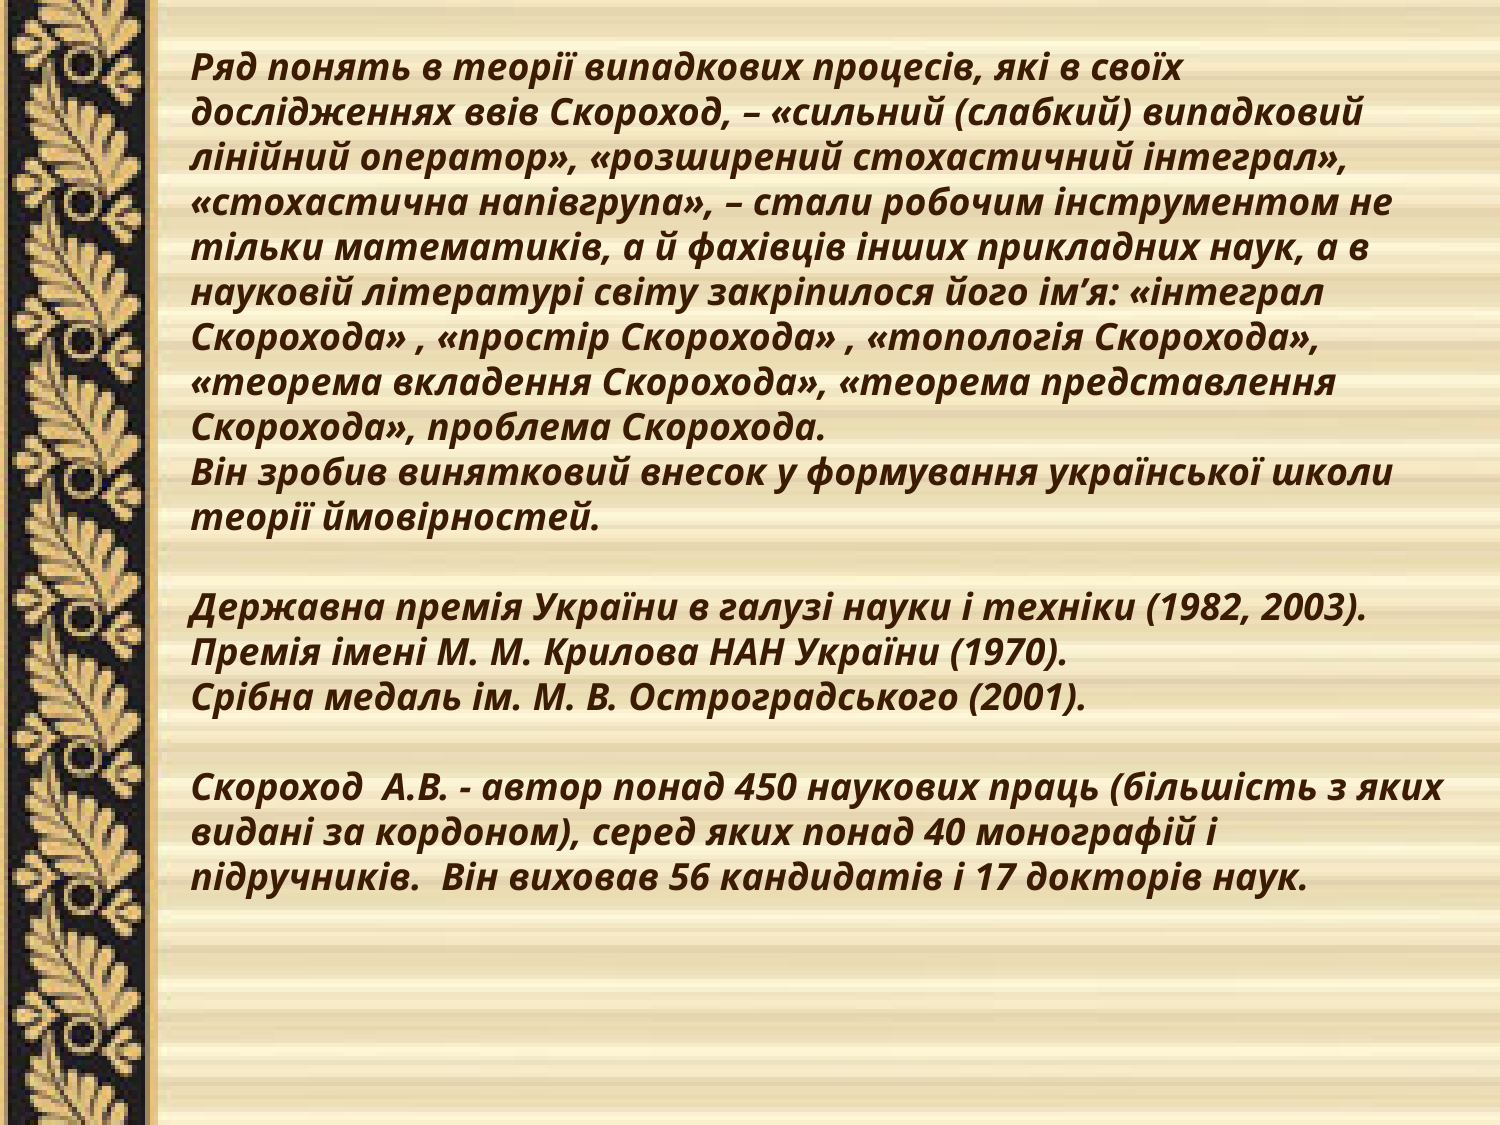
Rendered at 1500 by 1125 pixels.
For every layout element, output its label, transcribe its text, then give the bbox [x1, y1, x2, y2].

text_box Ряд понять в теорії випадкових процесів, які в своїх дослідженнях ввів Скороход, – «сильний (слабкий) випадковий лінійний оператор», «розширений стохастичний інтеграл», «стохастична напівгрупа», – стали робочим інструментом не тільки математиків, а й фахівців інших прикладних наук, а в науковій літературі світу закріпилося його ім’я: «інтеграл Скорохода» , «простір Скорохода» , «топологія Скорохода», «теорема вкладення Скорохода», «теорема представлення Скорохода», проблема Скорохода. Він зробив винятковий внесок у формування української школи теорії ймовірностей. Державна премія України в галузі науки і техніки (1982, 2003). Премія імені М. М. Крилова НАН України (1970). Срібна медаль ім. М. В. Остроградського (2001). Скороход А.В. - автор понад 450 наукових праць (більшість з яких видані за кордоном), серед яких понад 40 монографій і підручників. Він виховав 56 кандидатів і 17 докторів наук. [175, 35, 1465, 905]
picture [0, 0, 1500, 1125]
